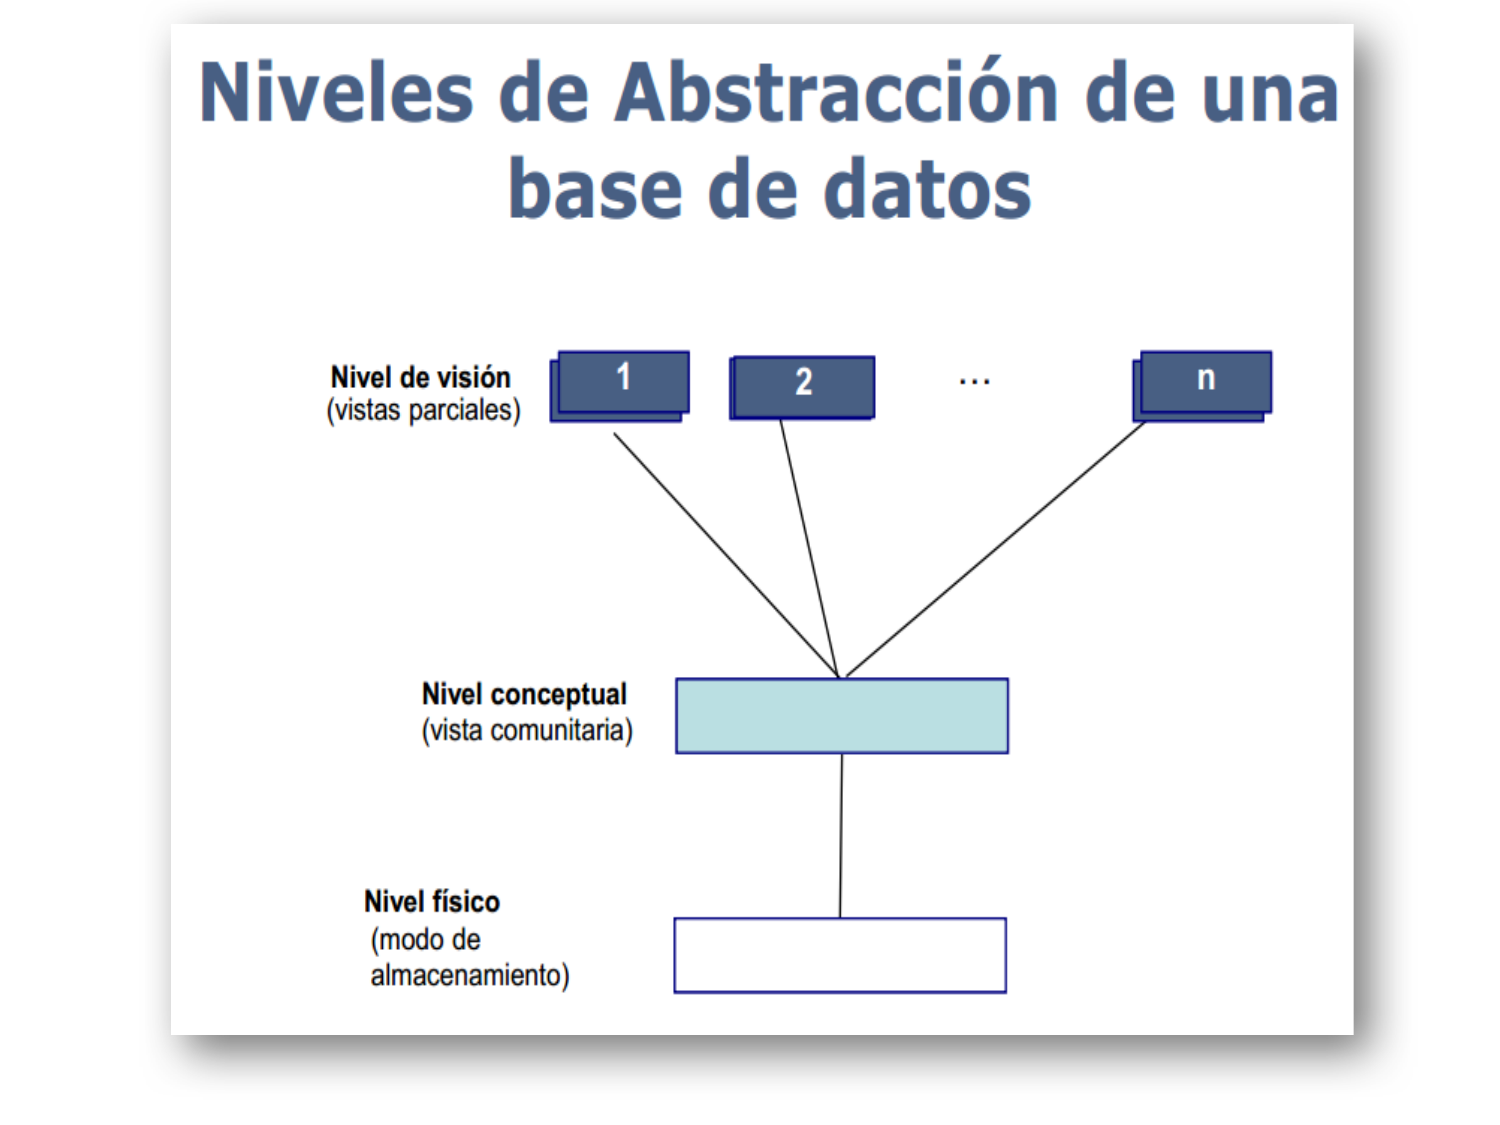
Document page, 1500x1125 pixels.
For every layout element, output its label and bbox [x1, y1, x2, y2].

picture [170, 24, 1354, 1036]
